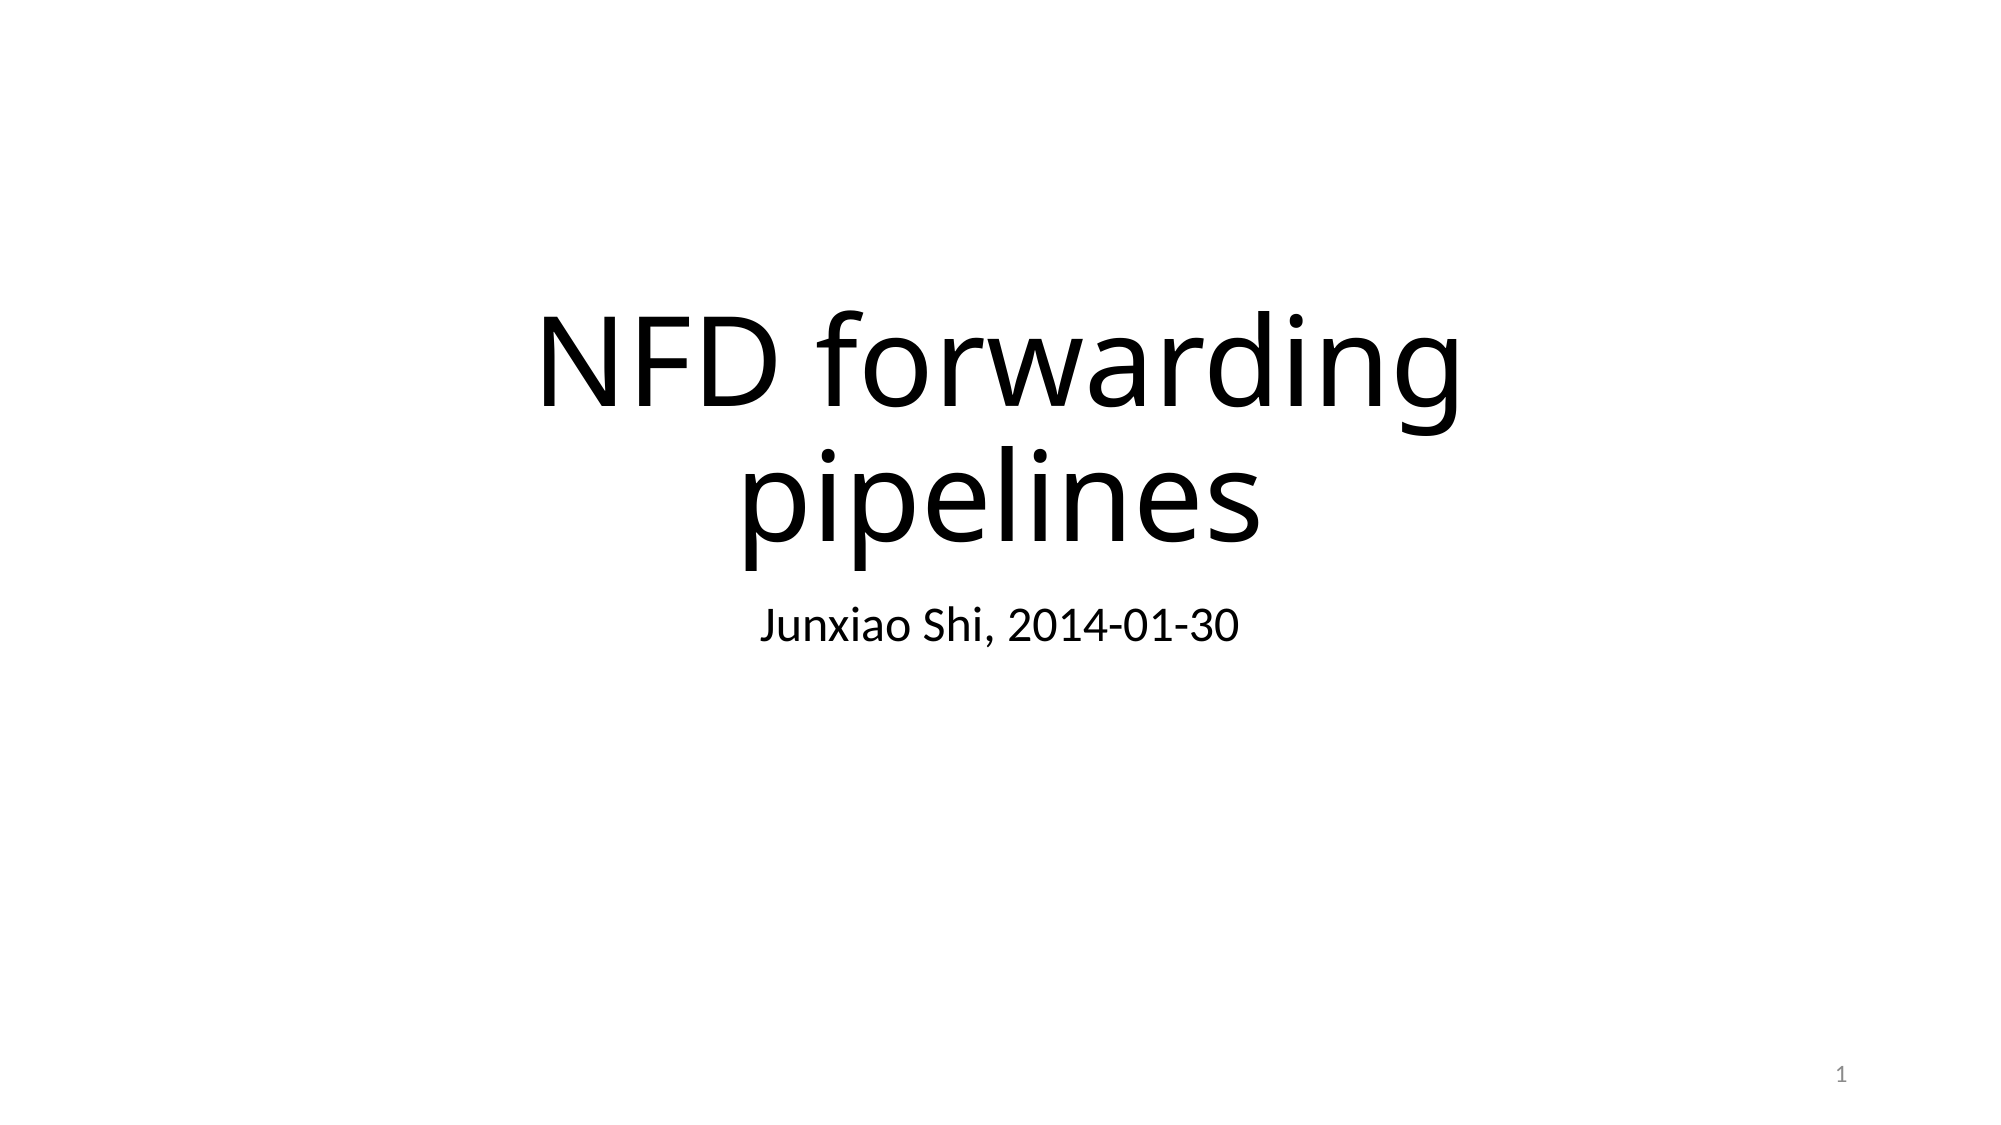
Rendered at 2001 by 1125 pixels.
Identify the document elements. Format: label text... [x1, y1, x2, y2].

subtitle Junxiao Shi, 2014-01-30 [249, 590, 1750, 863]
slide_number 1 [1412, 1042, 1863, 1103]
title NFD forwarding pipelines [249, 184, 1750, 576]
